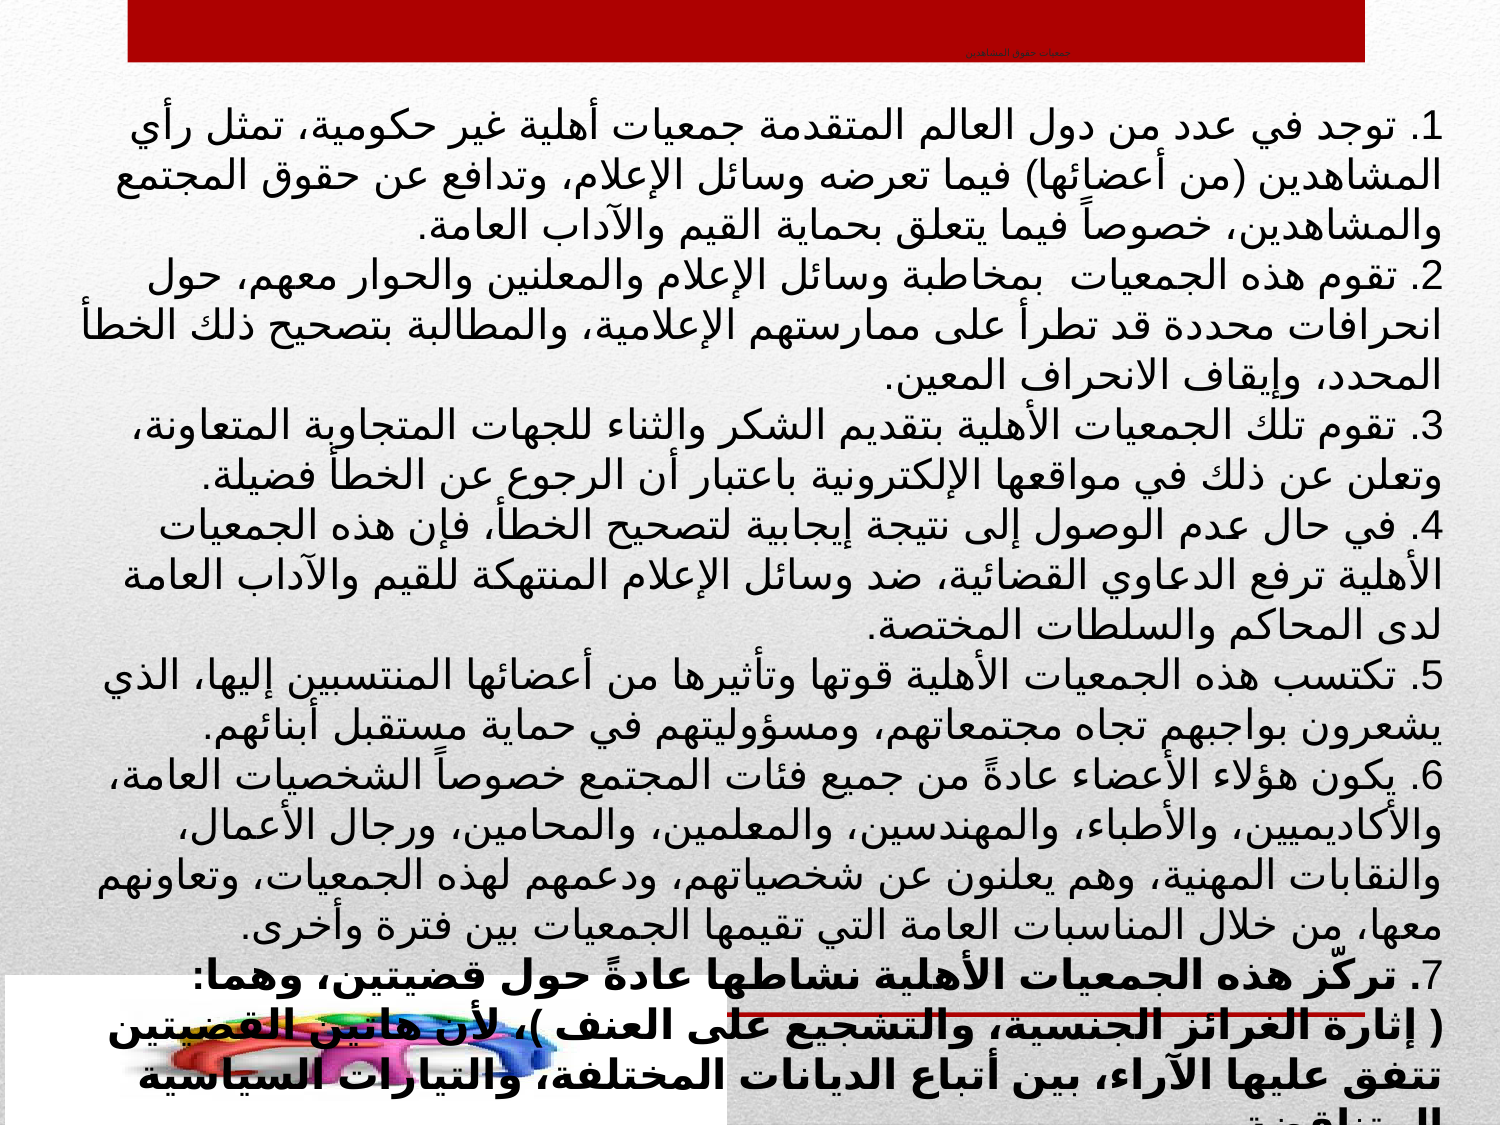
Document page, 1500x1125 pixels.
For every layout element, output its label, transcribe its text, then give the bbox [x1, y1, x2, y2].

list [4, 975, 728, 1125]
title جمعيات حقوق المشاهدين [537, 1, 1500, 67]
text_box 1. توجد في عدد من دول العالم المتقدمة جمعيات أهلية غير حكومية، تمثل رأي المشاهدين (من أعضائها) فيما تعرضه وسائل الإعلام، وتدافع عن حقوق المجتمع والمشاهدين، خصوصاً فيما يتعلق بحماية القيم والآداب العامة. 2. تقوم هذه الجمعيات بمخاطبة وسائل الإعلام والمعلنين والحوار معهم، حول انحرافات محددة قد تطرأ على ممارستهم الإعلامية، والمطالبة بتصحيح ذلك الخطأ المحدد، وإيقاف الانحراف المعين. 3. تقوم تلك الجمعيات الأهلية بتقديم الشكر والثناء للجهات المتجاوبة المتعاونة، وتعلن عن ذلك في مواقعها الإلكترونية باعتبار أن الرجوع عن الخطأ فضيلة. 4. في حال عدم الوصول إلى نتيجة إيجابية لتصحيح الخطأ، فإن هذه الجمعيات الأهلية ترفع الدعاوي القضائية، ضد وسائل الإعلام المنتهكة للقيم والآداب العامة لدى المحاكم والسلطات المختصة. 5. تكتسب هذه الجمعيات الأهلية قوتها وتأثيرها من أعضائها المنتسبين إليها، الذي يشعرون بواجبهم تجاه مجتمعاتهم، ومسؤوليتهم في حماية مستقبل أبنائهم. 6. يكون هؤلاء الأعضاء عادةً من جميع فئات المجتمع خصوصاً الشخصيات العامة، والأكاديميين، والأطباء، والمهندسين، والمعلمين، والمحامين، ورجال الأعمال، والنقابات المهنية، وهم يعلنون عن شخصياتهم، ودعمهم لهذه الجمعيات، وتعاونهم معها، من خلال المناسبات العامة التي تقيمها الجمعيات بين فترة وأخرى. 7. تركّز هذه الجمعيات الأهلية نشاطها عادةً حول قضيتين، وهما: ( إثارة الغرائز الجنسية، والتشجيع على العنف )، لأن هاتين القضيتين تتفق عليها الآراء، بين أتباع الديانات المختلفة، والتيارات السياسية المتناقضة. [47, 90, 1459, 1125]
